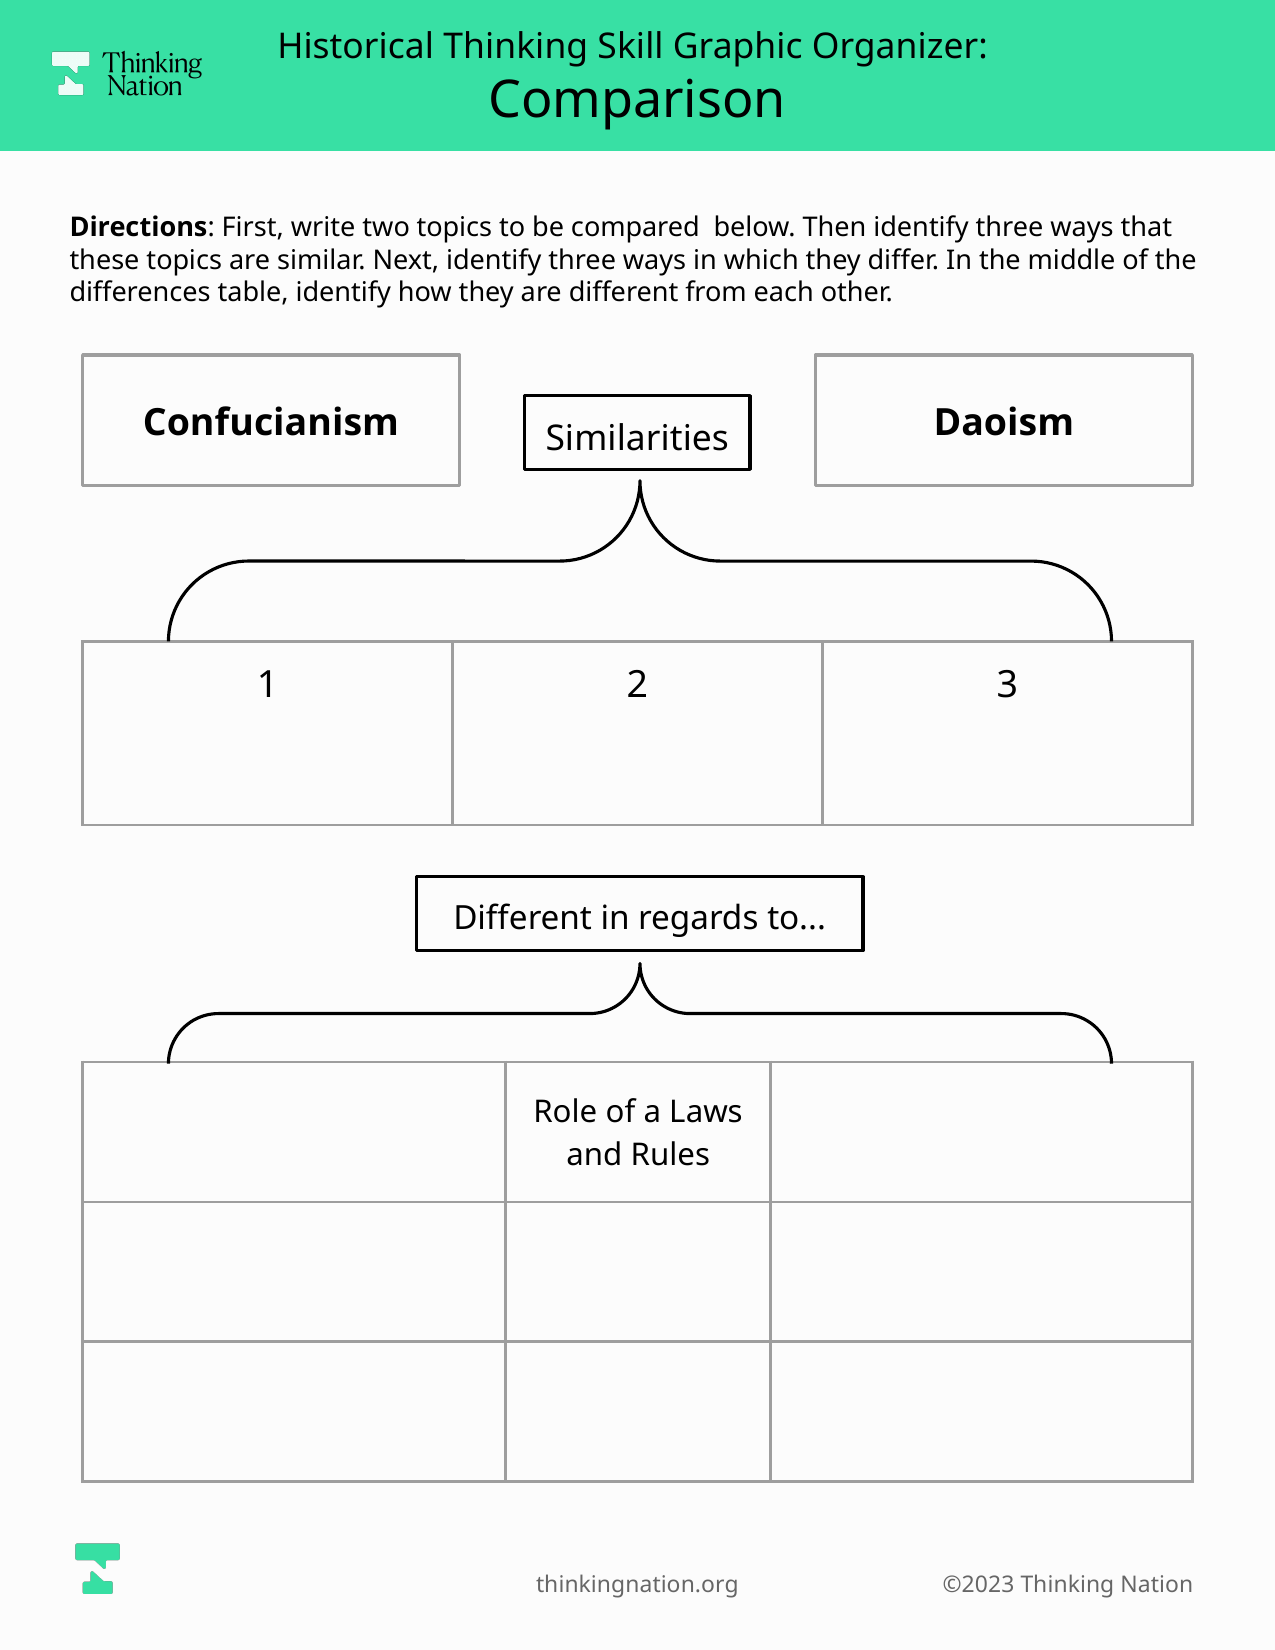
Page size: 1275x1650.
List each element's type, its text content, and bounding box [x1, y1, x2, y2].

table_cell [772, 1203, 1191, 1340]
table_header [84, 1063, 504, 1201]
text_box Similarities [524, 395, 751, 470]
text_box Historical Thinking Skill Graphic Organizer: Comparison [0, 0, 1275, 151]
table_cell [507, 1343, 769, 1480]
text_box Different in regards to... [416, 876, 864, 951]
text_box [168, 963, 1112, 1064]
text_box ©2023 Thinking Nation [907, 1553, 1210, 1605]
picture [35, 37, 207, 109]
text_box Confucianism [82, 354, 460, 486]
table_cell [507, 1203, 769, 1340]
picture [62, 1533, 133, 1604]
table_cell [84, 1203, 504, 1340]
text_box Directions: First, write two topics to be compared below. Then identify three ways that these topics are similar. Next, identify three ways in which they differ. In the middle of the differences table, identify how they are different from each other. [49, 200, 1231, 317]
table_header 2 [454, 643, 821, 824]
text_box thinkingnation.org [486, 1553, 789, 1605]
table_cell [772, 1343, 1191, 1480]
table_header 3 [824, 643, 1191, 824]
table_cell [84, 1343, 504, 1480]
table_header Role of a Laws and Rules [507, 1064, 769, 1201]
table_header 1 [84, 643, 451, 824]
text_box [168, 480, 1112, 642]
table_header [772, 1063, 1191, 1201]
text_box Daoism [815, 354, 1193, 486]
